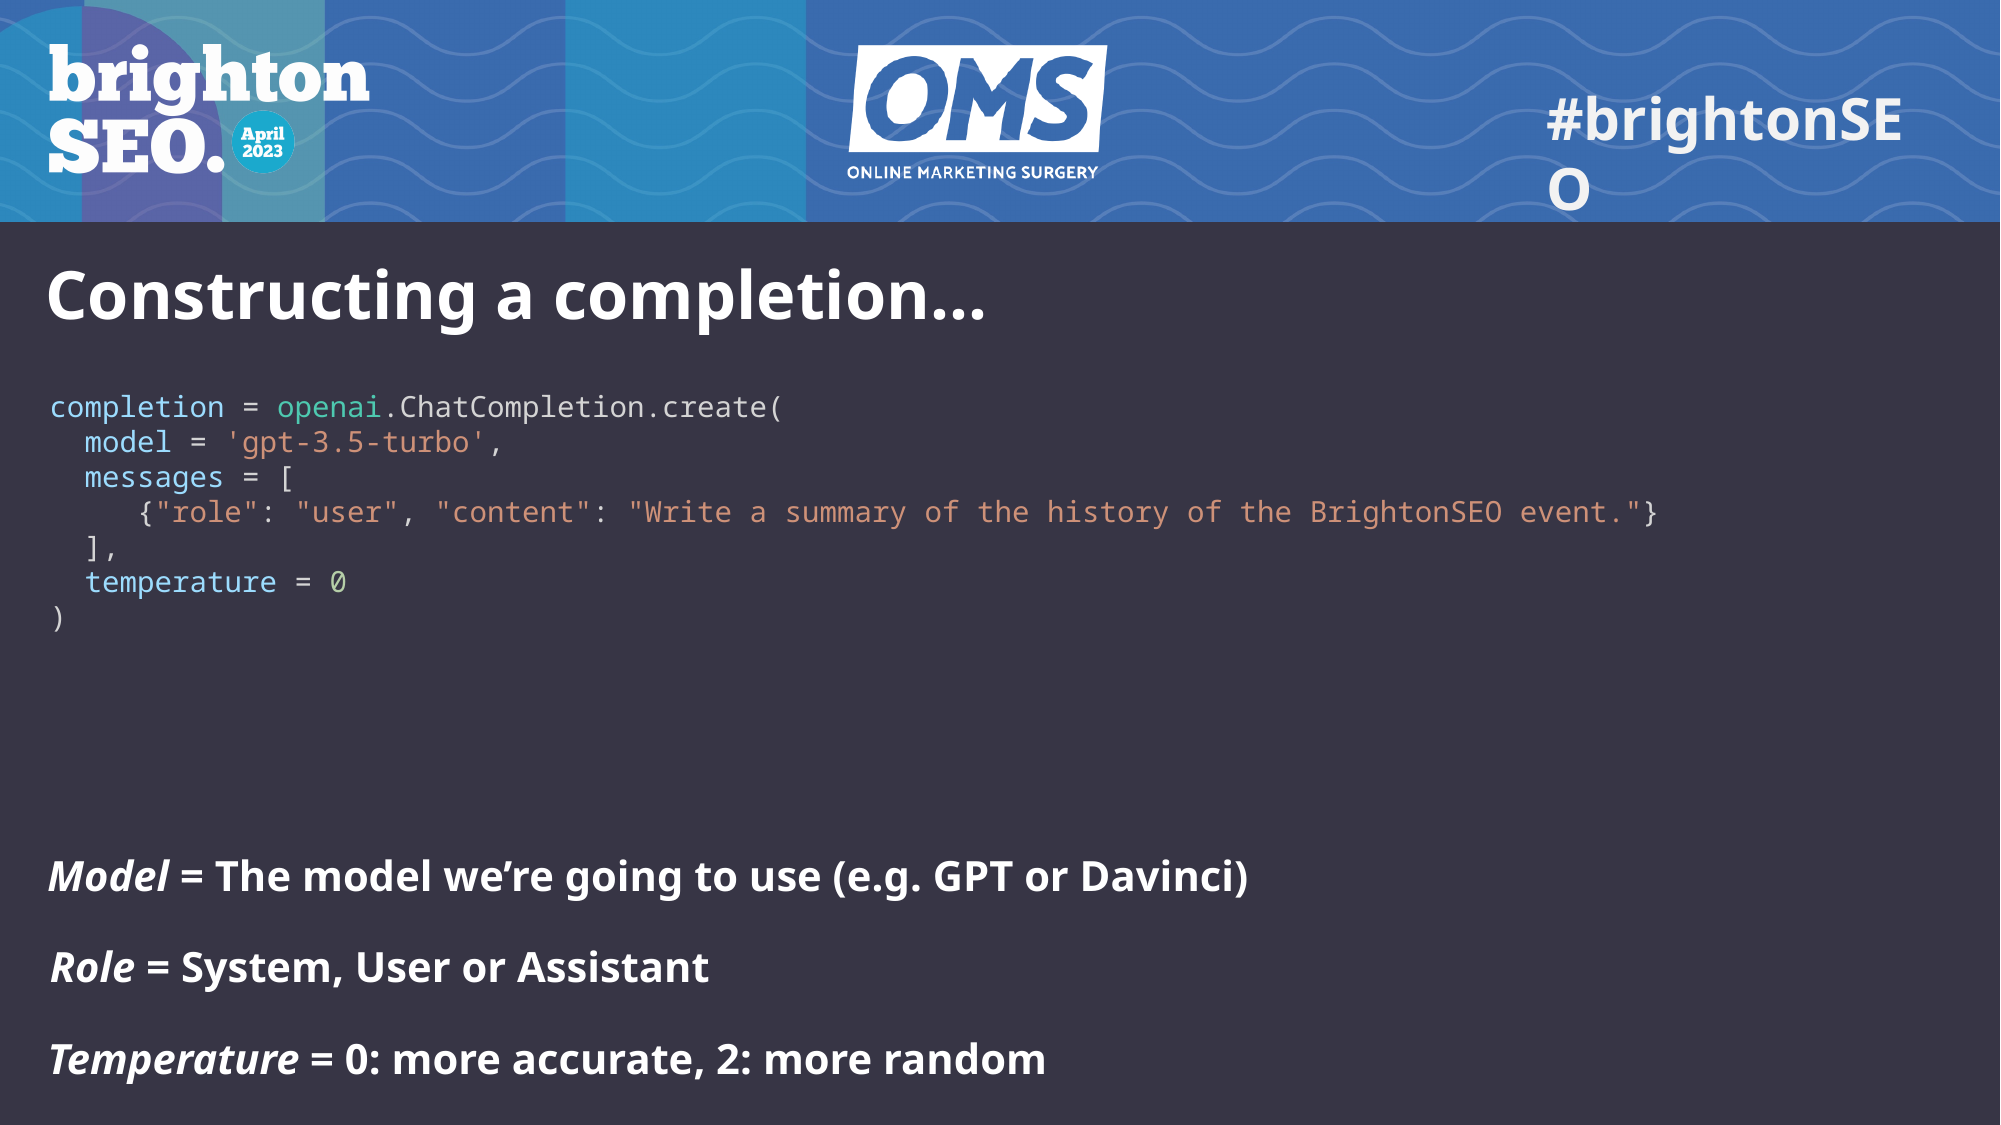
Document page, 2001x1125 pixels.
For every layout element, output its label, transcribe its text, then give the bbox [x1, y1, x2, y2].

text_box Constructing a completion… [30, 222, 1938, 377]
text_box Model = The model we’re going to use (e.g. GPT or Davinci) [32, 832, 1988, 917]
text_box Temperature = 0: more accurate, 2: more random [32, 1016, 1938, 1100]
text_box Role = System, User or Assistant [34, 924, 1940, 1009]
text_box #brightonSEO [1531, 222, 1952, 230]
picture [0, 0, 2000, 222]
text_box completion = openai.ChatCompletion.create( model = 'gpt-3.5-turbo', messages = [ {"role": "user", "content": "Write a summary of the history of the BrightonSEO event."} ], temperature = 0 ) [34, 380, 1938, 641]
